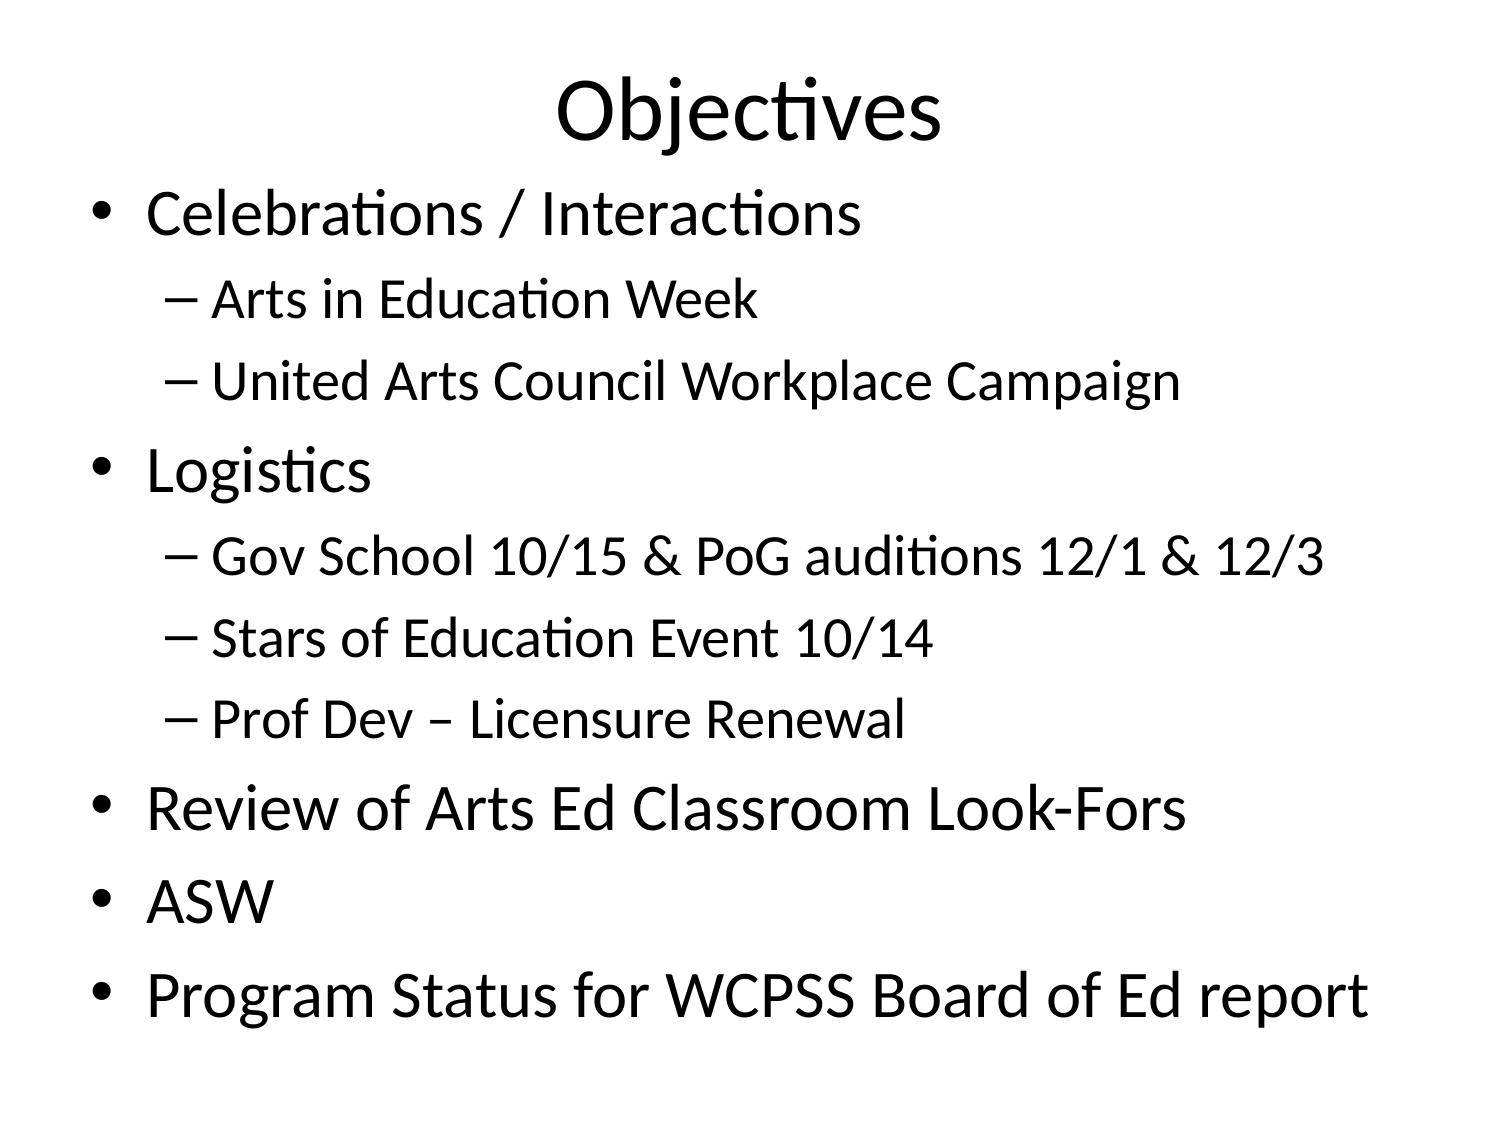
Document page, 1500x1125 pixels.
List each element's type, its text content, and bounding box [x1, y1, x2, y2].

list Celebrations / Interactions Arts in Education Week United Arts Council Workplace Campaign Logistics Gov School 10/15 & PoG auditions 12/1 & 12/3 Stars of Education Event 10/14 Prof Dev – Licensure Renewal Review of Arts Ed Classroom Look-Fors ASW Program Status for WCPSS Board of Ed report [75, 161, 1425, 1054]
title Objectives [75, 9, 1425, 161]
